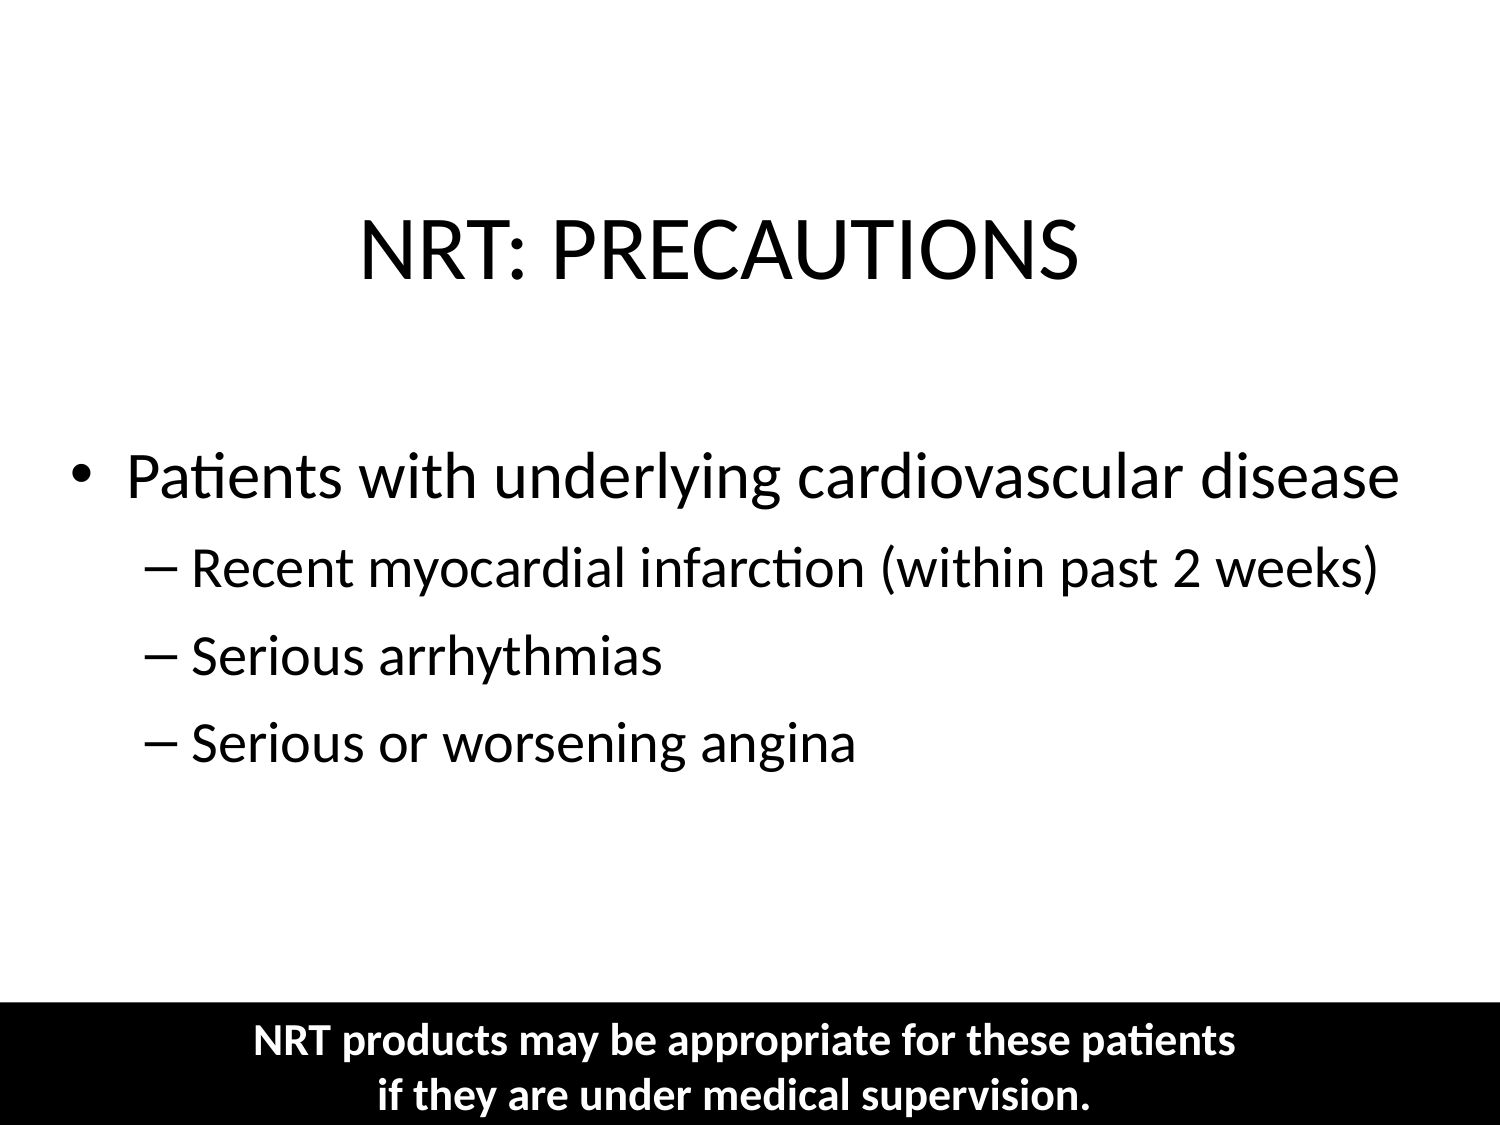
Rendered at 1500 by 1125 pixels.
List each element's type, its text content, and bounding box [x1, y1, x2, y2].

list Patients with underlying cardiovascular disease Recent myocardial infarction (within past 2 weeks) Serious arrhythmias Serious or worsening angina [54, 424, 1437, 933]
text_box NRT products may be appropriate for these patients if they are under medical supervision. [0, 1002, 1500, 1125]
title NRT: PRECAUTIONS [141, 149, 1299, 337]
